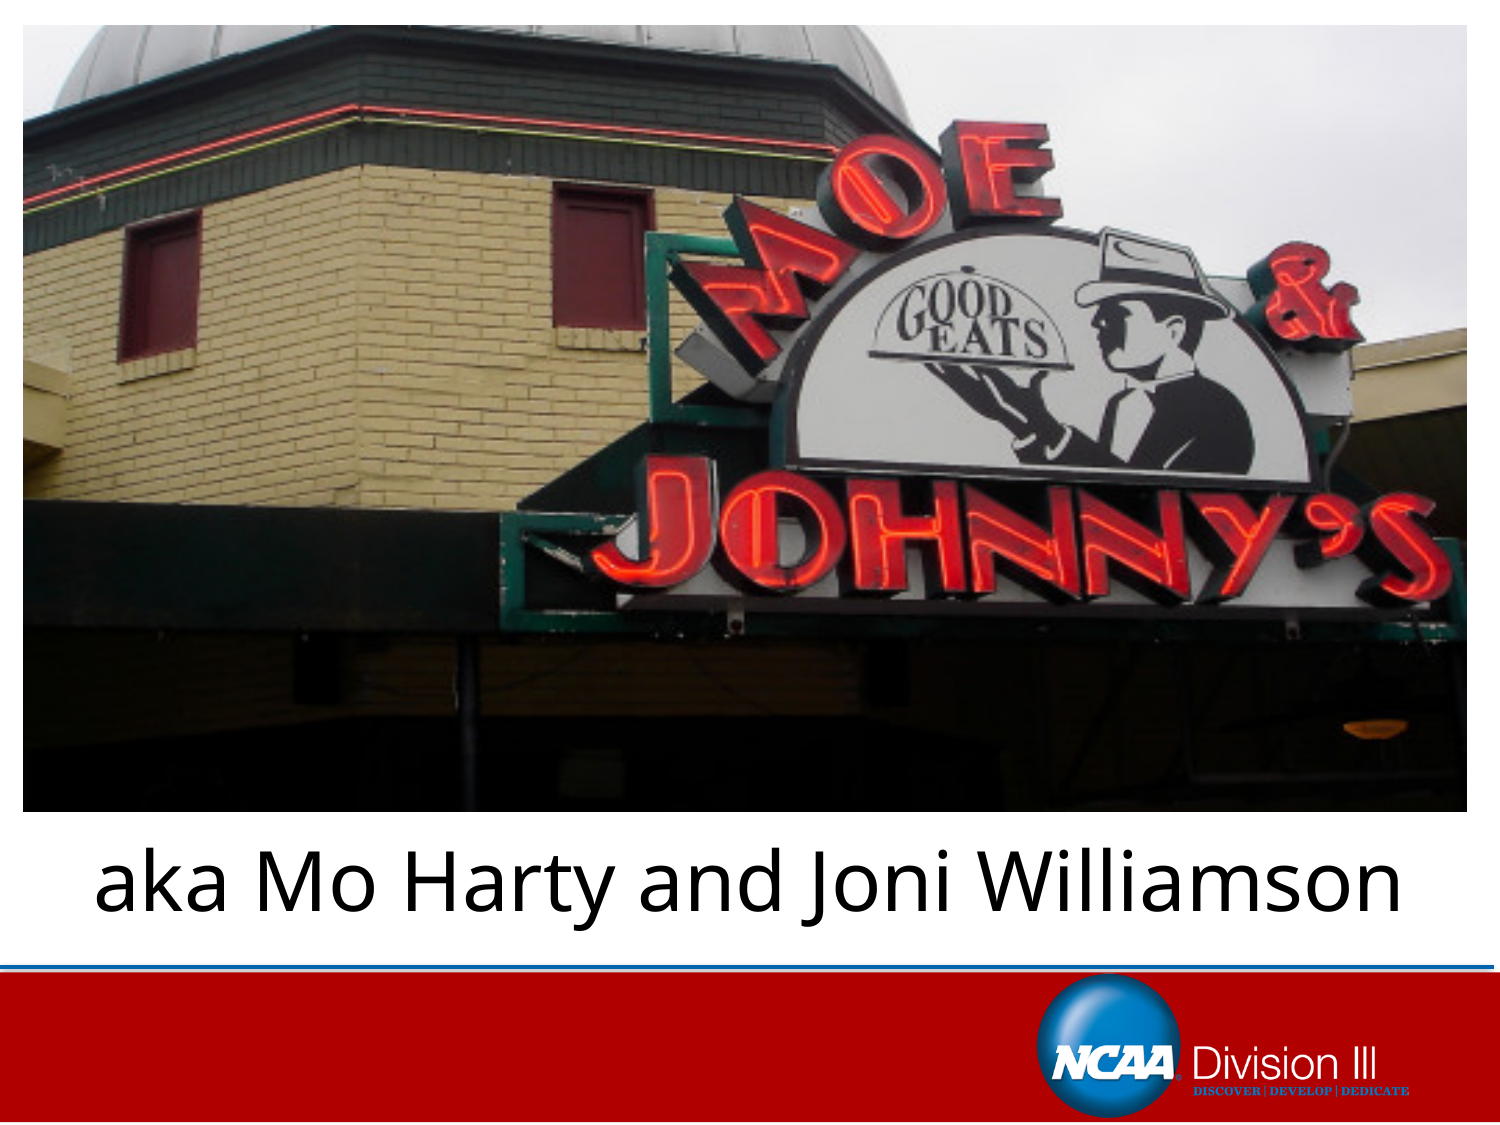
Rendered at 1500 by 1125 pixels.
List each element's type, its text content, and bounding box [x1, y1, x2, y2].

picture [1021, 973, 1423, 1125]
picture [23, 25, 1467, 813]
title aka Mo Harty and Joni Williamson [75, 820, 1425, 973]
